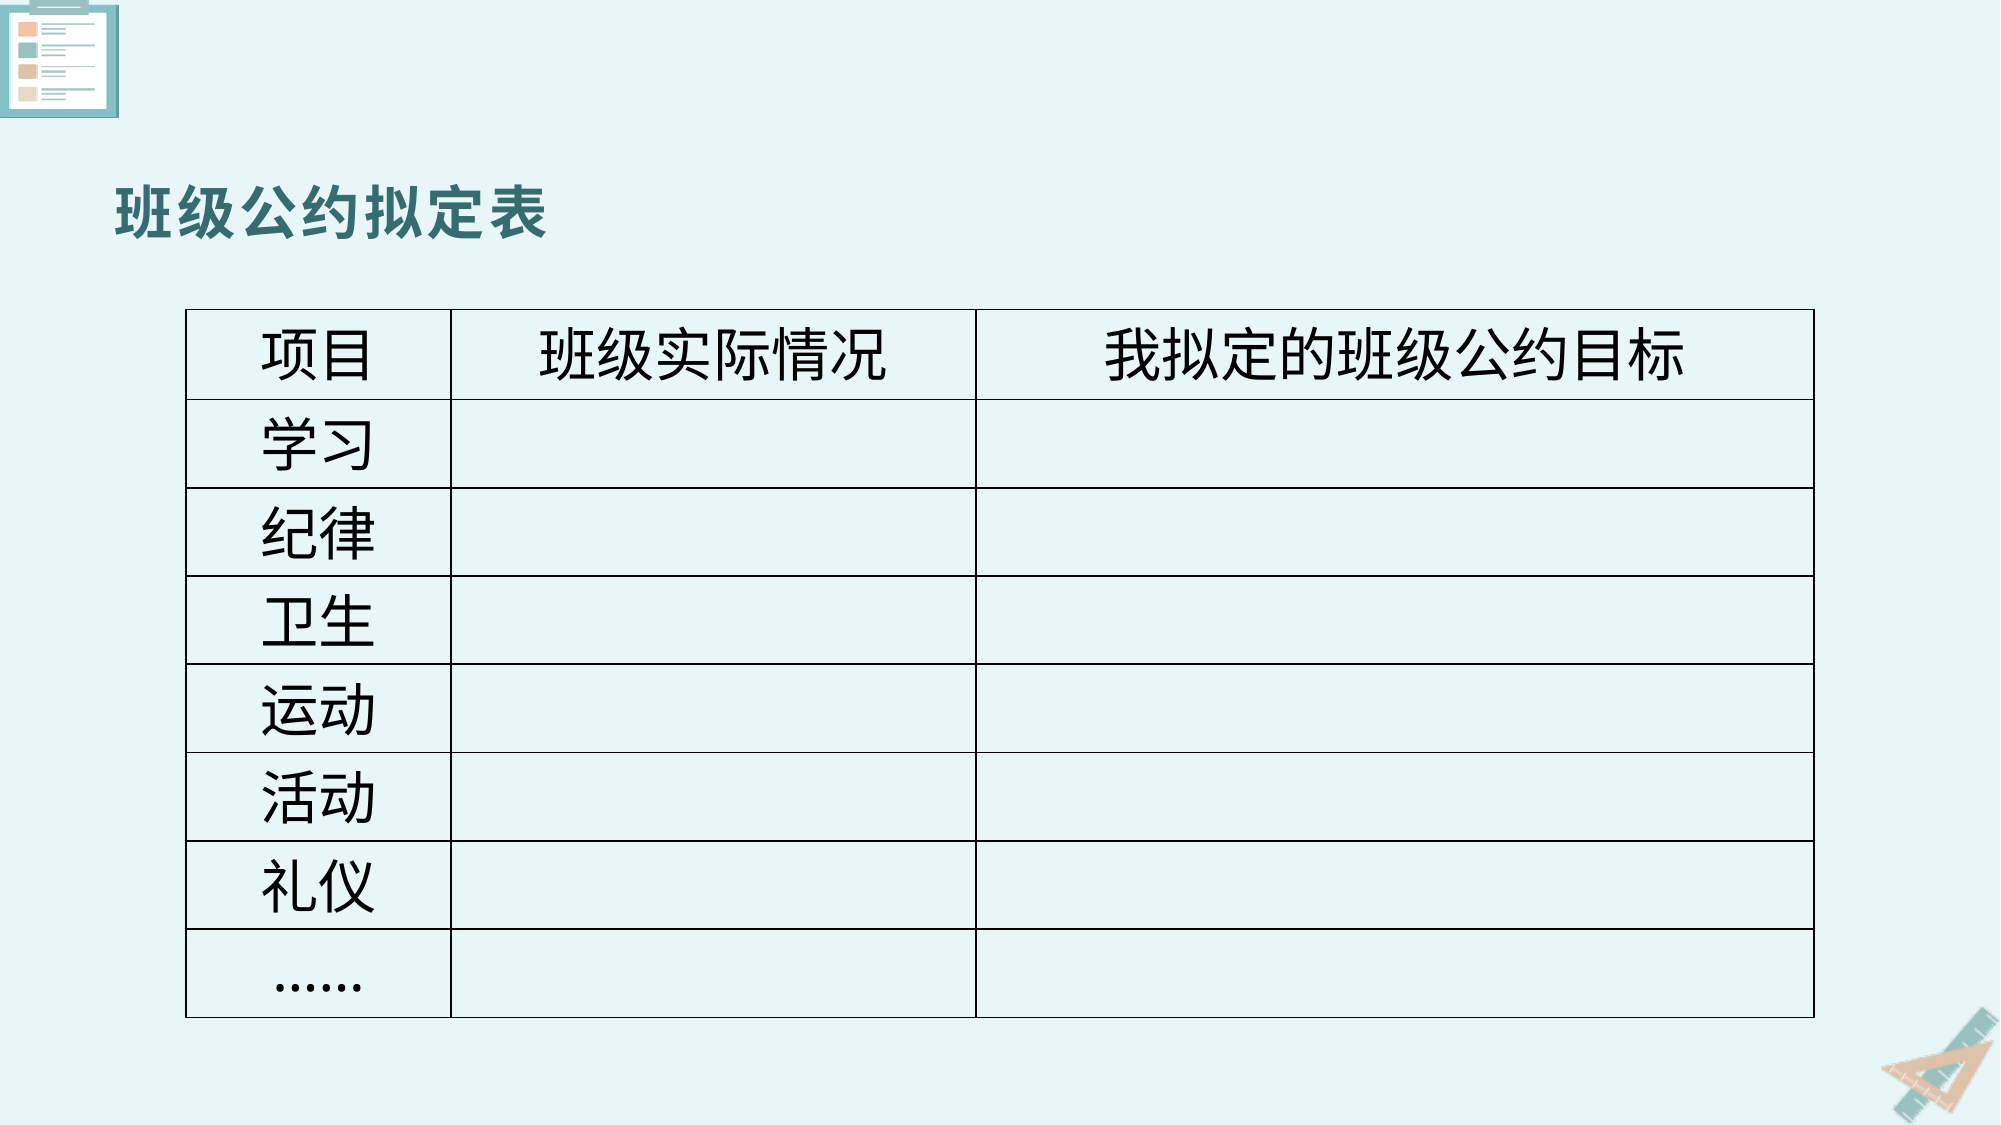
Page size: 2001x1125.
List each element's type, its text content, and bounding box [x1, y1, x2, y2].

table_header 项目 [187, 310, 450, 399]
table_cell [452, 577, 975, 663]
table_header 班级实际情况 [452, 310, 975, 399]
table_cell 礼仪 [187, 842, 450, 928]
table_cell [977, 577, 1813, 663]
table_cell [452, 753, 975, 840]
picture [0, 0, 119, 119]
table_cell 学习 [187, 400, 450, 487]
title 班级公约拟定表 [99, 121, 1900, 310]
table_cell 活动 [187, 753, 450, 840]
table_cell 运动 [187, 665, 450, 752]
table_cell 卫生 [187, 577, 450, 663]
table_cell [977, 489, 1813, 575]
table_cell [452, 665, 975, 752]
table_cell [977, 665, 1813, 752]
table_cell …… [187, 930, 450, 1017]
table_cell [977, 753, 1813, 840]
table_cell [452, 400, 975, 487]
table_cell [452, 842, 975, 928]
table_cell 纪律 [187, 489, 450, 575]
table_cell [452, 930, 975, 1017]
table_cell [977, 930, 1813, 1017]
table_cell [452, 489, 975, 575]
table_cell [977, 842, 1813, 928]
table_cell [977, 400, 1813, 487]
table_header 我拟定的班级公约目标 [977, 310, 1813, 399]
picture [1881, 1006, 2000, 1125]
